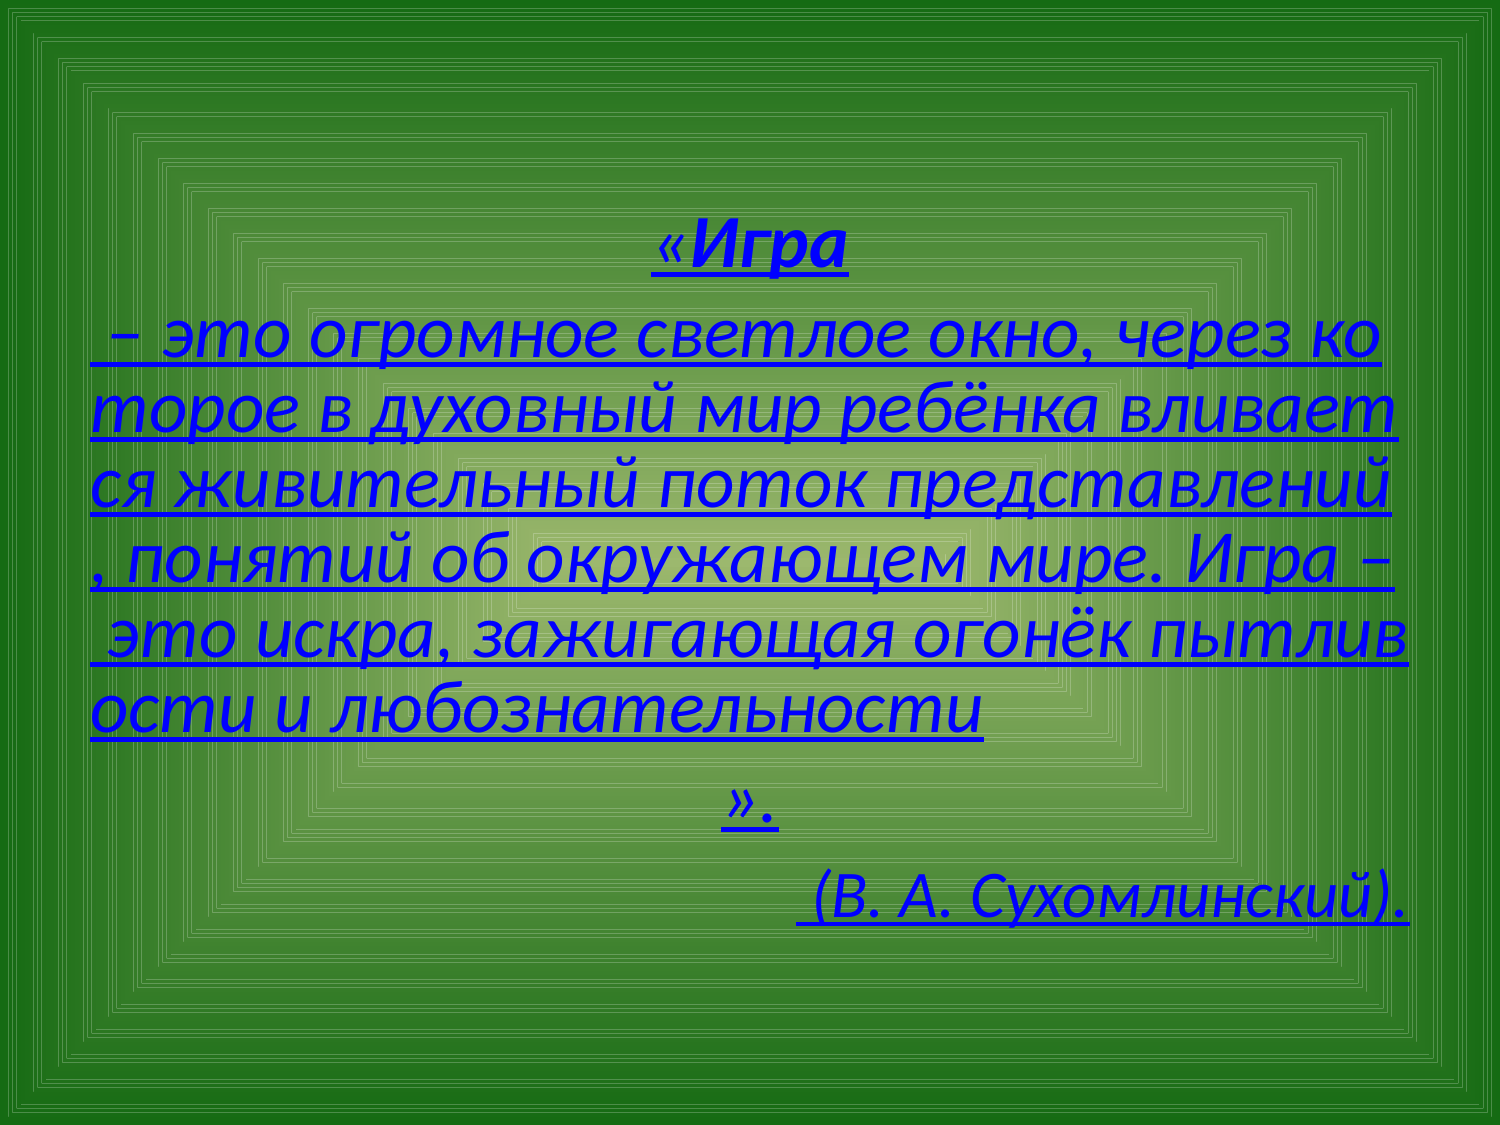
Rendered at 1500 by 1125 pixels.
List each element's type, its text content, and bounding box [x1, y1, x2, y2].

list «Игра – это огромное светлое окно, через которое в духовный мир ребёнка вливается живительный поток представлений, понятий об окружающем мире. Игра – это искра, зажигающая огонёк пытливости и любознательности». (В. А. Сухомлинский). [75, 90, 1425, 1005]
